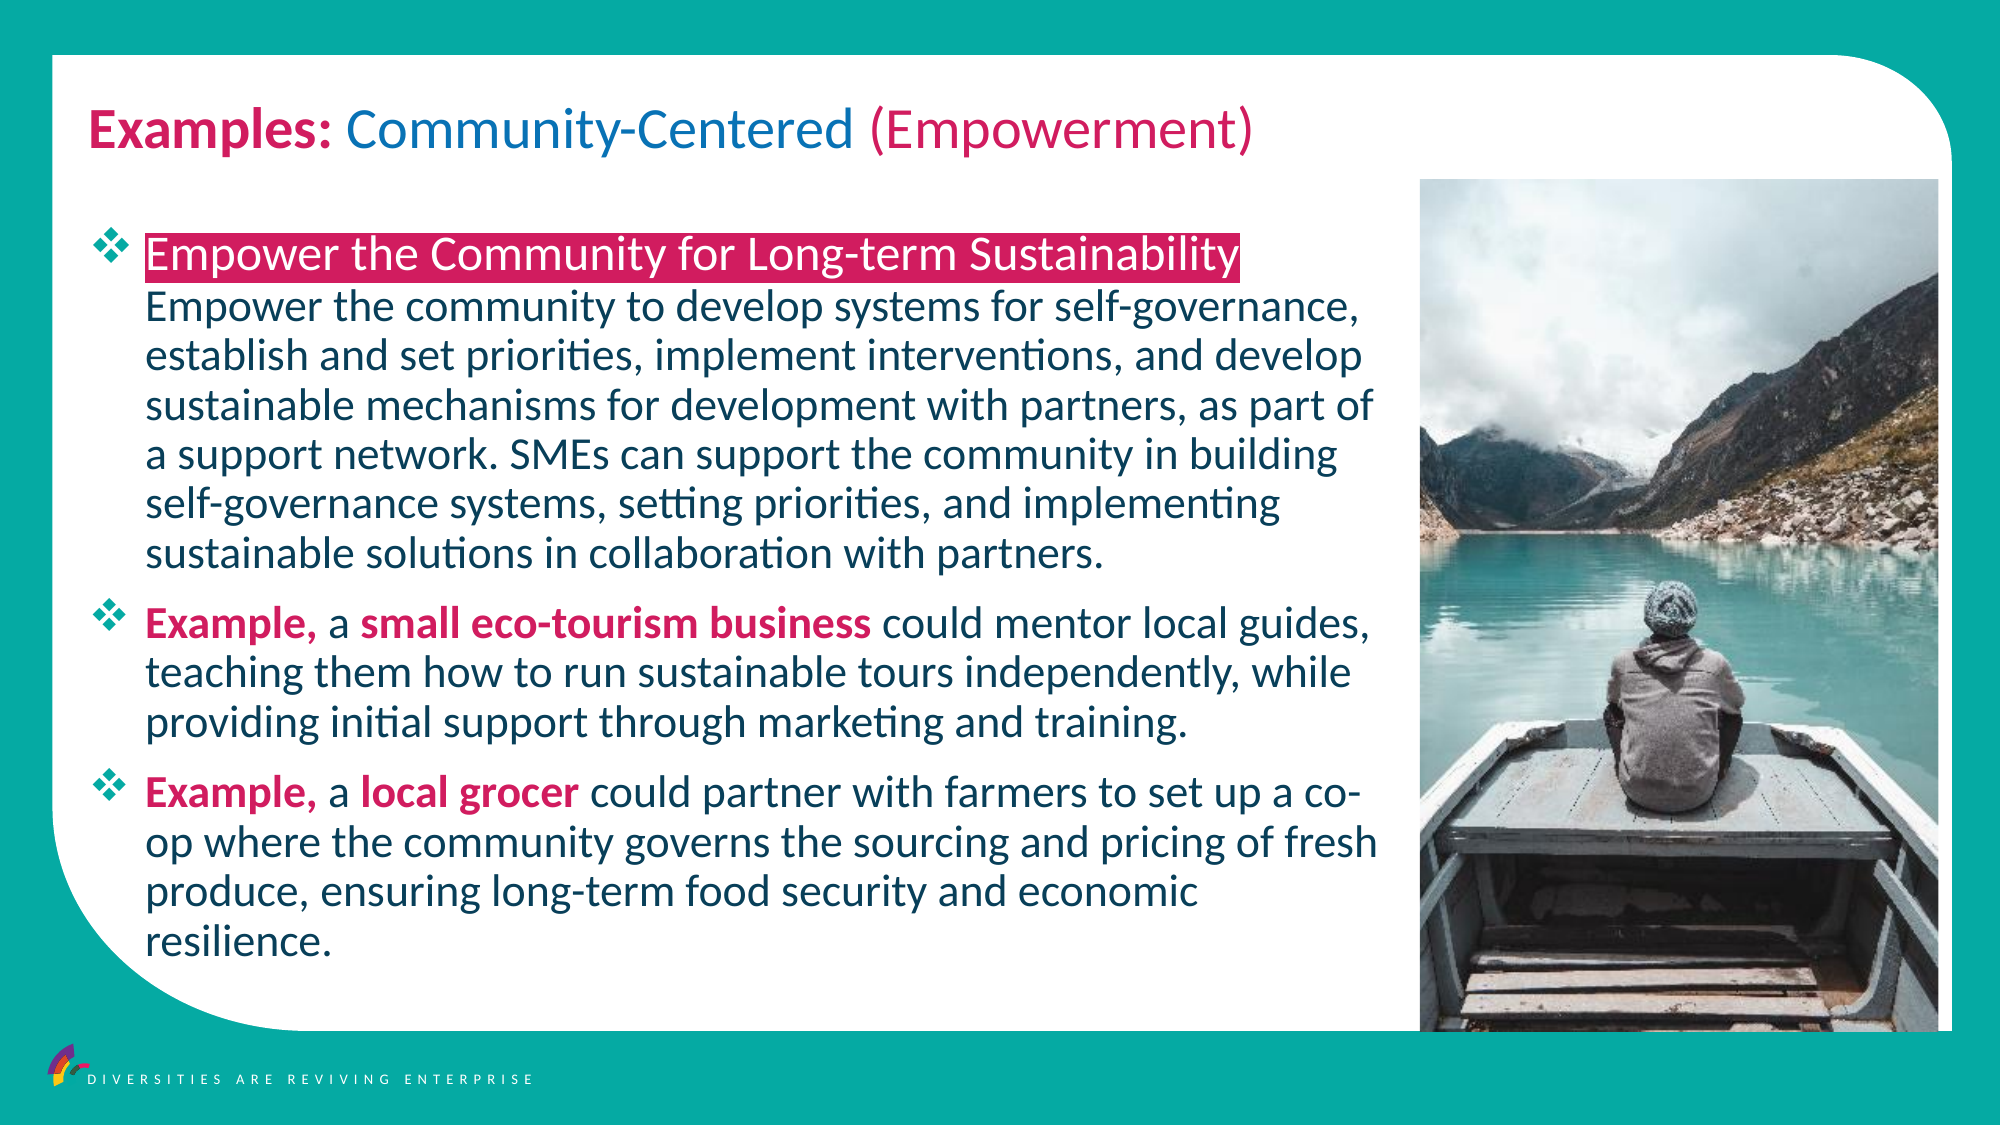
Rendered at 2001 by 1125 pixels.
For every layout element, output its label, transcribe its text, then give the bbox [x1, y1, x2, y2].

picture [1419, 179, 1939, 1032]
list Examples: Community-Centered (Empowerment) [74, 90, 1882, 223]
list Empower the Community for Long-term Sustainability Empower the community to develop systems for self-governance, establish and set priorities, implement interventions, and develop sustainable mechanisms for development with partners, as part of a support network. SMEs can support the community in building self-governance systems, setting priorities, and implementing sustainable solutions in collaboration with partners. Example, a small eco-tourism business could mentor local guides, teaching them how to run sustainable tours independently, while providing initial support through marketing and training. Example, a local grocer could partner with farmers to set up a co-op where the community governs the sourcing and pricing of fresh produce, ensuring long-term food security and economic resilience. [74, 223, 1408, 852]
